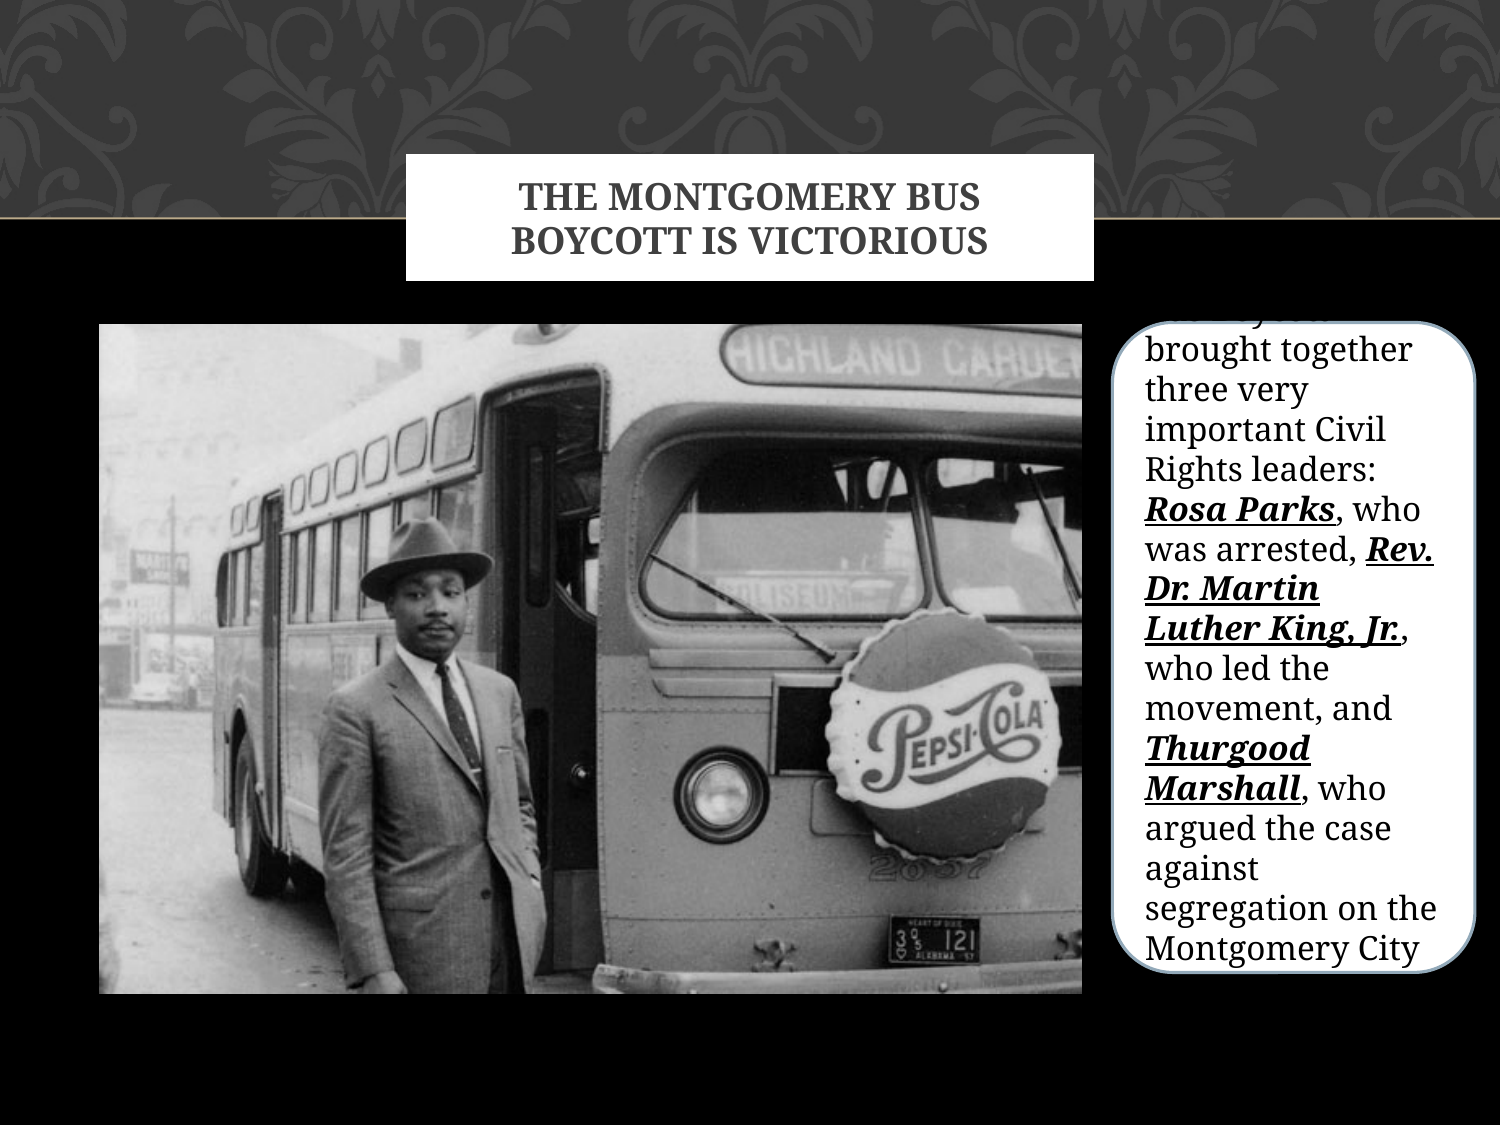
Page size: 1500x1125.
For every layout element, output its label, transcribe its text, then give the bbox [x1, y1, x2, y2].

text_box The Montgomery Bus Boycott brought together three very important Civil Rights leaders: Rosa Parks, who was arrested, Rev. Dr. Martin Luther King, Jr., who led the movement, and Thurgood Marshall, who argued the case against segregation on the Montgomery City Busses successfully. [1110, 320, 1477, 975]
title The Montgomery Bus Boycott is Victorious [406, 154, 1094, 281]
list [99, 324, 1082, 994]
